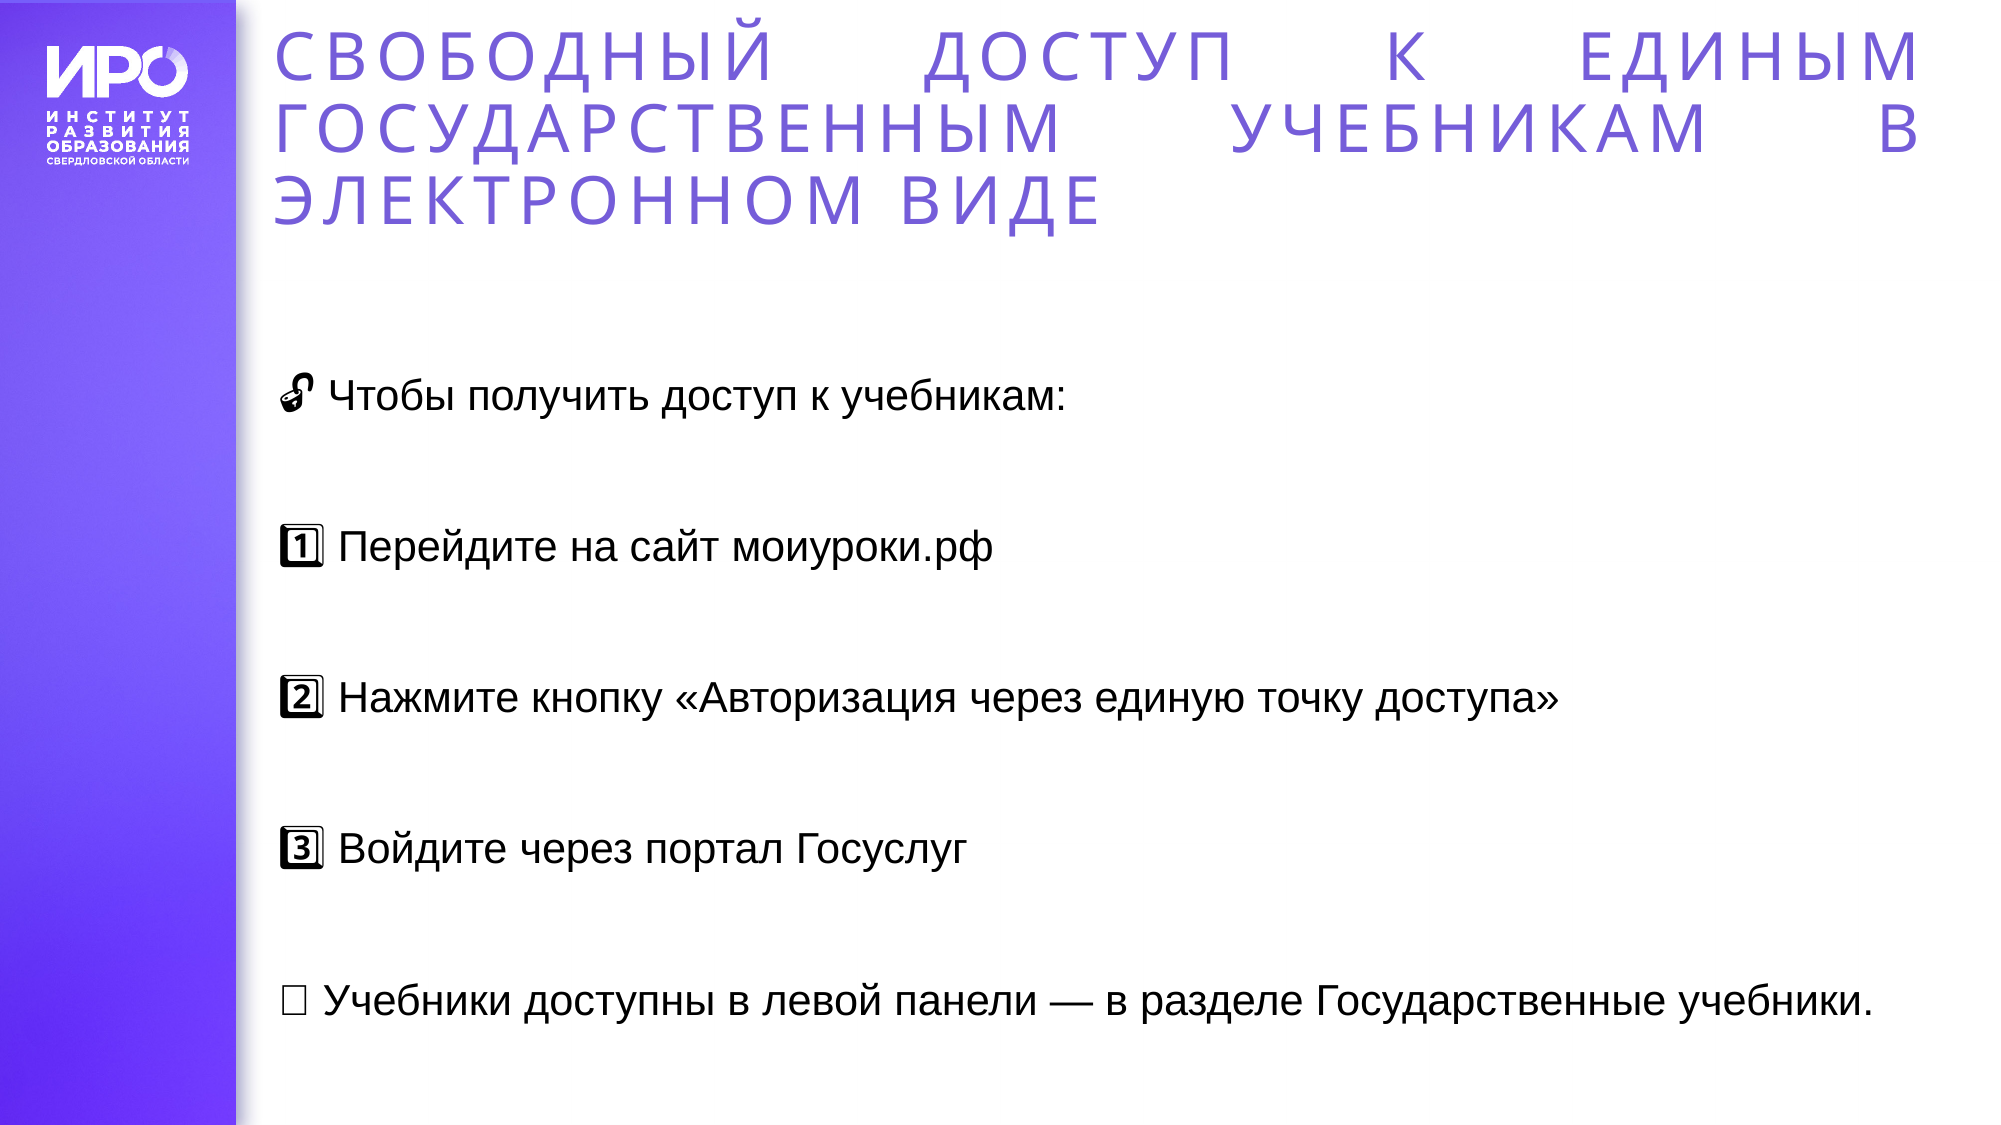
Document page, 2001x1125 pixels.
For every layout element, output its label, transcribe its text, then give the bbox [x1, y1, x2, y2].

title СВОБОДНЫЙ ДОСТУП К ЕДИНЫМ ГОСУДАРСТВЕННЫМ УЧЕБНИКАМ В ЭЛЕКТРОННОМ ВИДЕ [258, 50, 1945, 247]
list 🔓 Чтобы получить доступ к учебникам: 1⃣ Перейдите на сайт моиуроки.рф 2⃣ Нажмите кнопку «Авторизация через единую точку доступа» 3⃣ Войдите через портал Госуслуг 📘 Учебники доступны в левой панели — в разделе Государственные учебники. [263, 283, 1946, 1050]
picture [0, 0, 2001, 1125]
